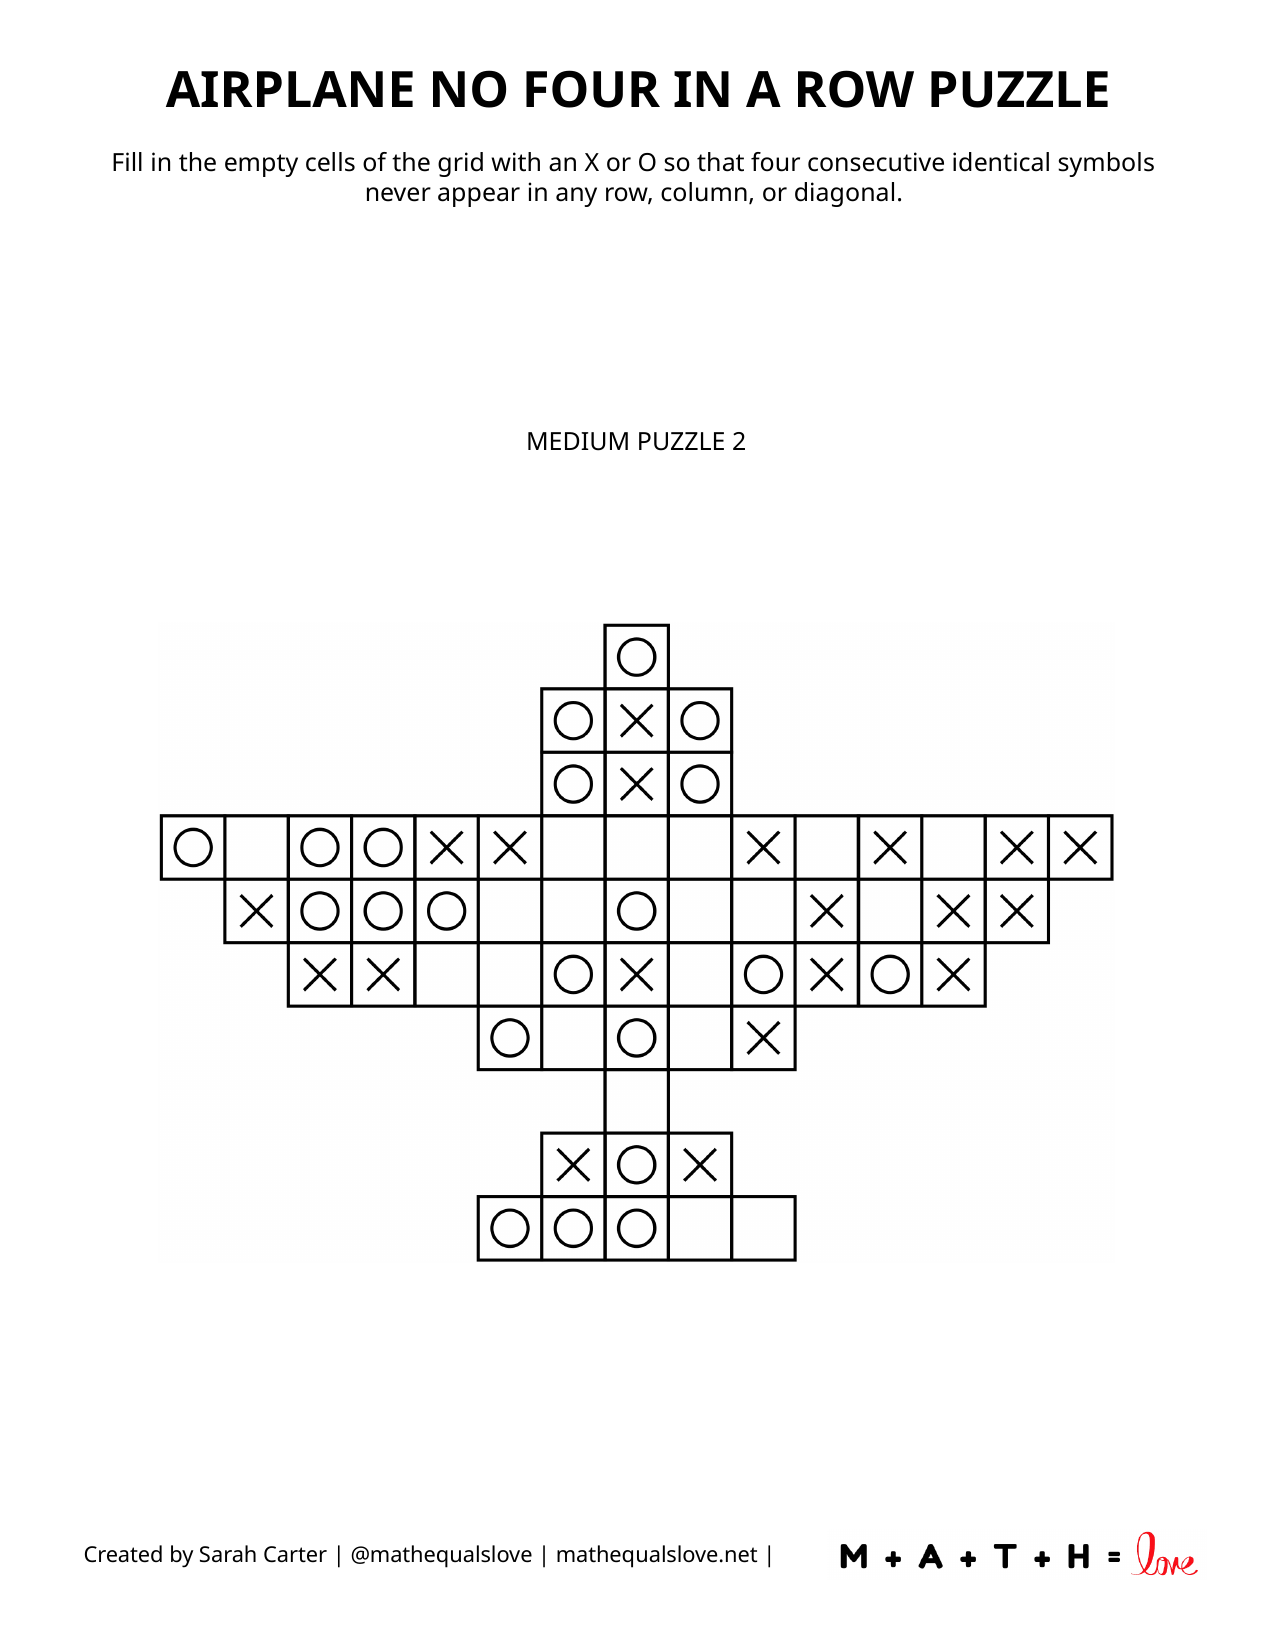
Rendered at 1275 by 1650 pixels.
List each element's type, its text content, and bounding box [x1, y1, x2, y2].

text_box Created by Sarah Carter | @mathequalslove | mathequalslove.net | [68, 1533, 826, 1575]
picture [157, 622, 1116, 1263]
picture [826, 1528, 1207, 1580]
text_box Fill in the empty cells of the grid with an X or O so that four consecutive identical symbols never appear in any row, column, or diagonal. [0, 139, 1275, 215]
text_box MEDIUM PUZZLE 2 [158, 424, 1115, 476]
text_box AIRPLANE NO FOUR IN A ROW PUZZLE [66, 49, 1211, 125]
